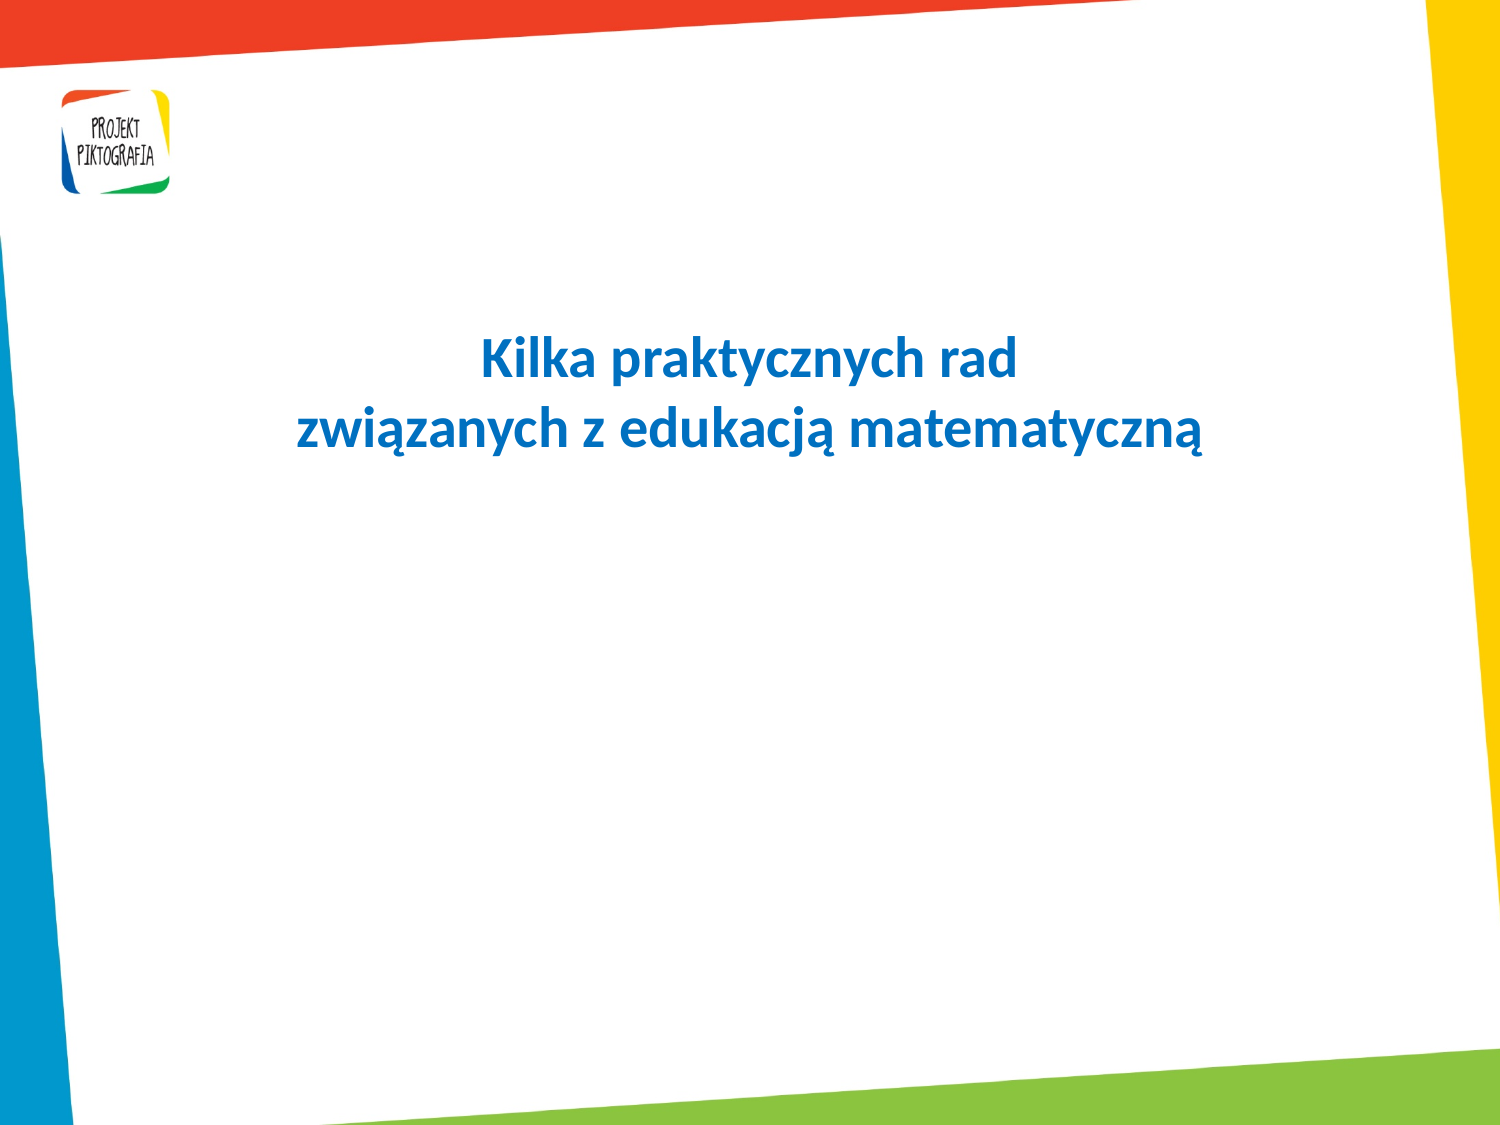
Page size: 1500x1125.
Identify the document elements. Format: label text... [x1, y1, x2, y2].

subtitle Kilka praktycznych rad związanych z edukacją matematyczną [76, 101, 1424, 1083]
picture [0, 0, 1500, 1125]
